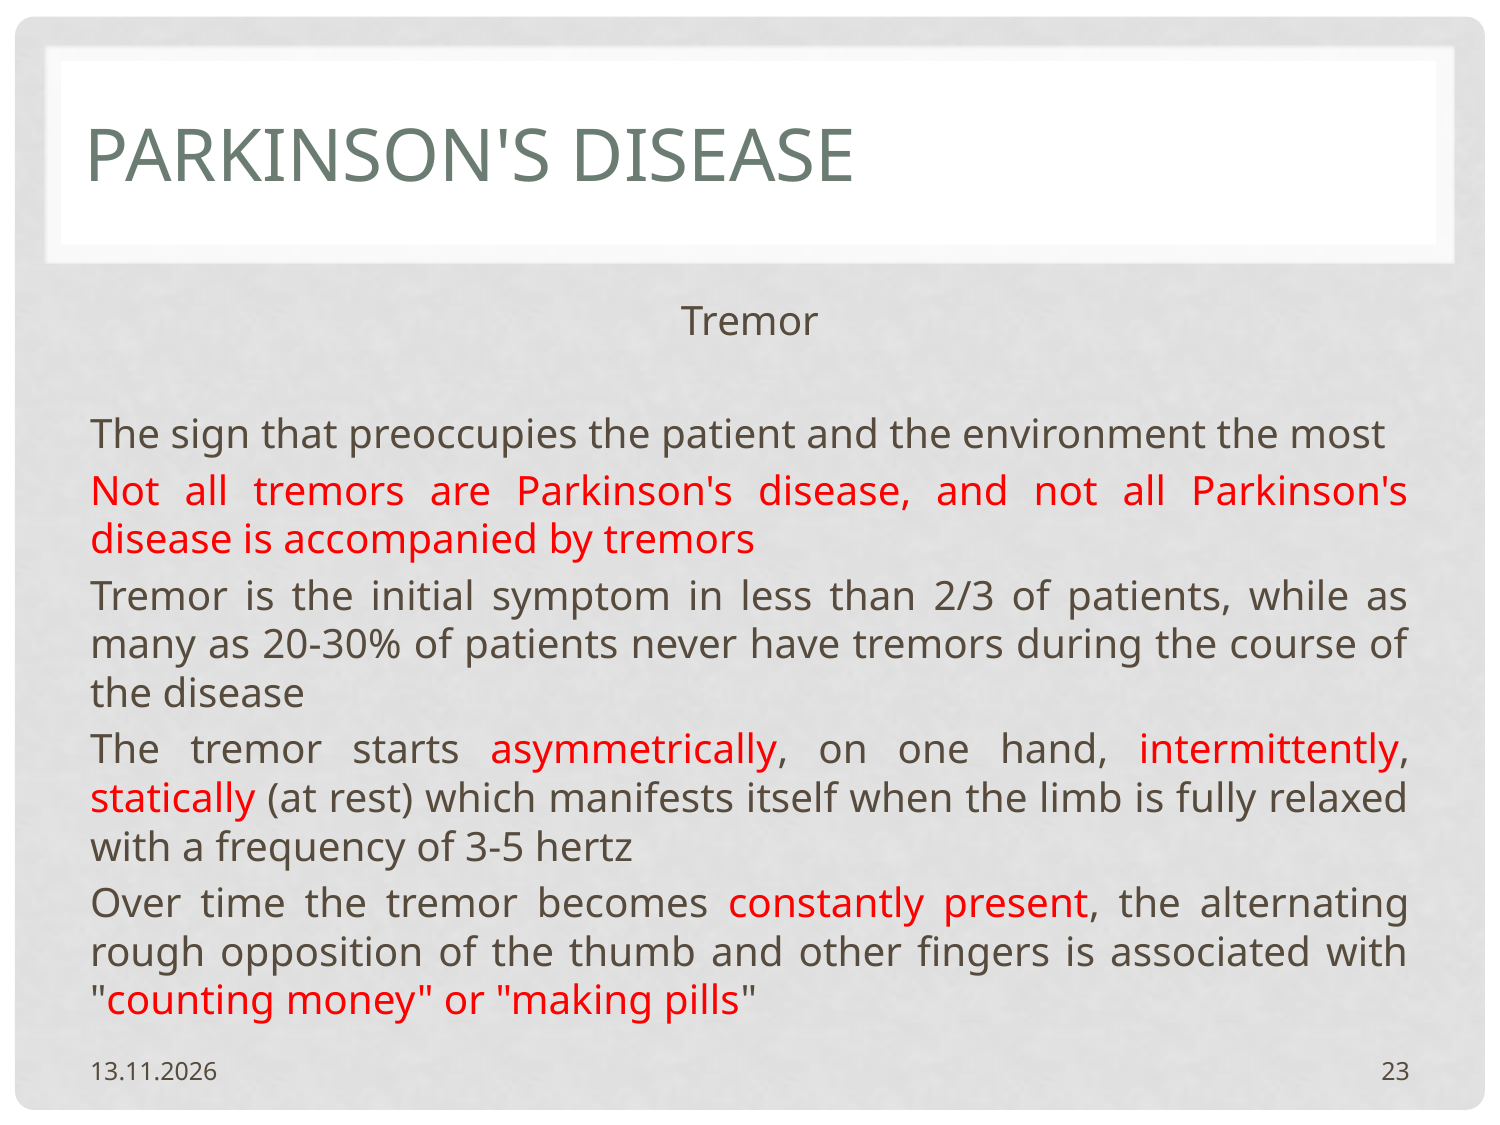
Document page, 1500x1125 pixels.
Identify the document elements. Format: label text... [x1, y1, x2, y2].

list Tremor The sign that preoccupies the patient and the environment the most Not all tremors are Parkinson's disease, and not all Parkinson's disease is accompanied by tremors Tremor is the initial symptom in less than 2/3 of patients, while as many as 20-30% of patients never have tremors during the course of the disease The tremor starts asymmetrically, on one hand, intermittently, statically (at rest) which manifests itself when the limb is fully relaxed with a frequency of 3-5 hertz Over time the tremor becomes constantly present, the alternating rough opposition of the thumb and other fingers is associated with "counting money" or "making pills" [75, 287, 1425, 1043]
title PARKINSON'S DISEASE [69, 66, 1425, 238]
slide_number 23 [1074, 1042, 1425, 1103]
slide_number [75, 1042, 425, 1103]
